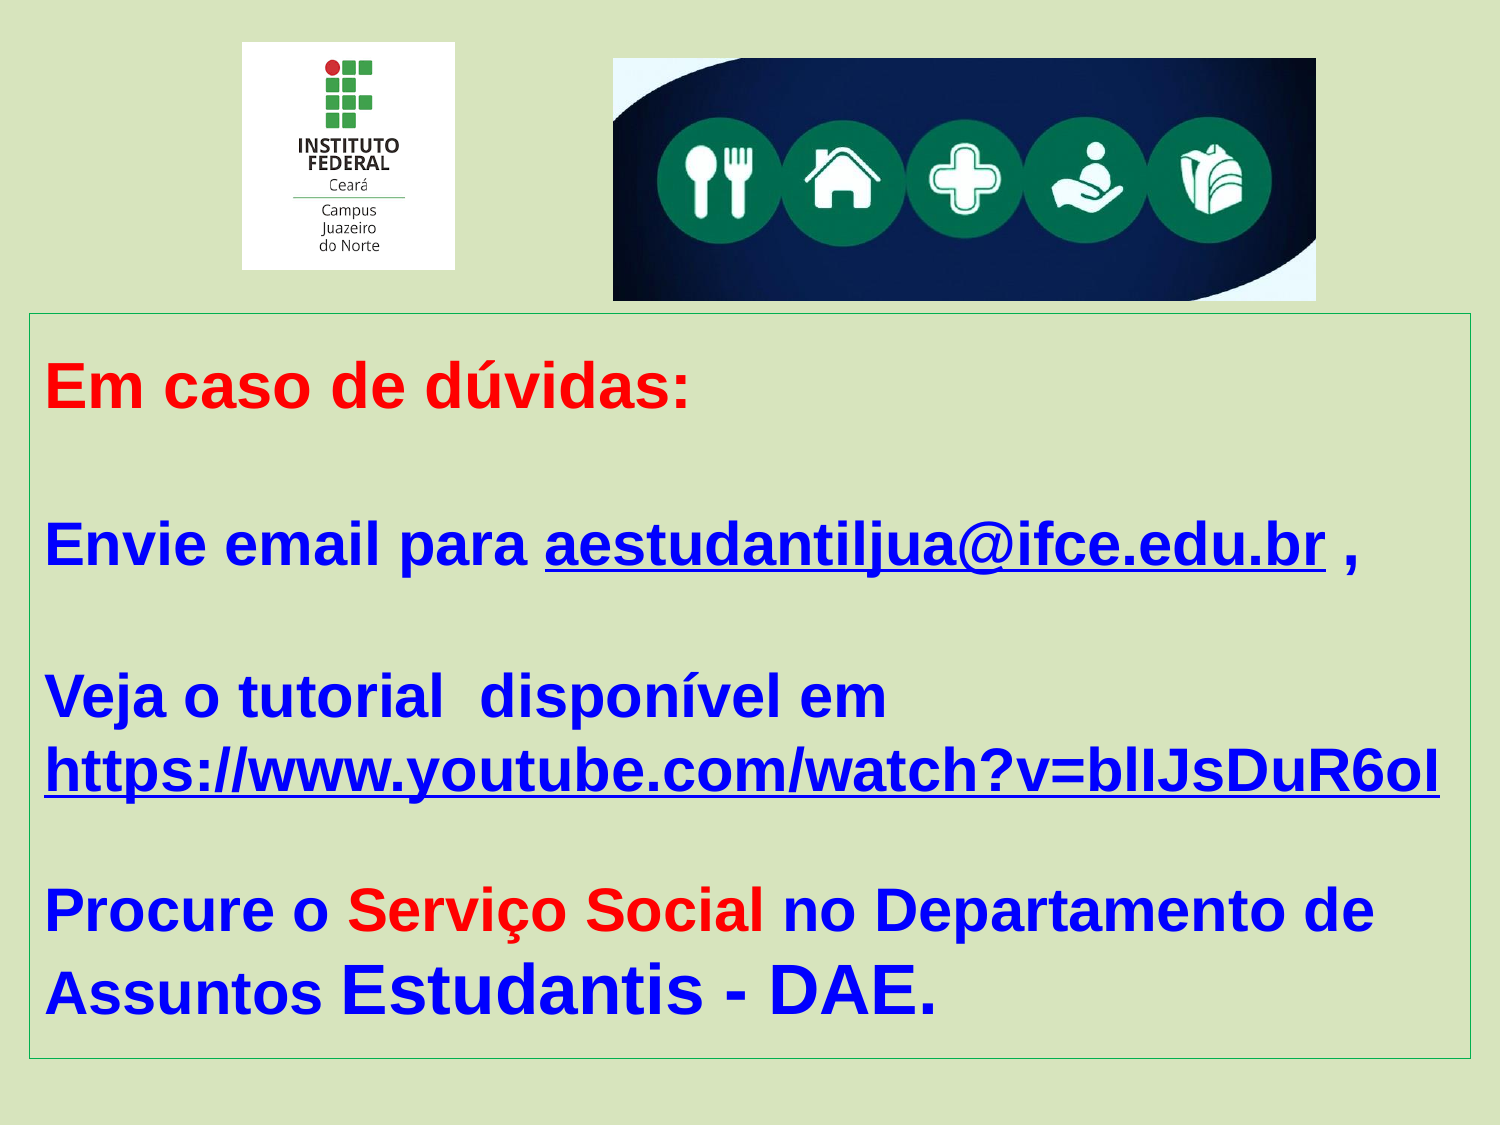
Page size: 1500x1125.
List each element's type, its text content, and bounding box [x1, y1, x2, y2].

title Em caso de dúvidas: Envie email para aestudantiljua@ifce.edu.br , Veja o tutorial disponível em https://www.youtube.com/watch?v=blIJsDuR6oI Procure o Serviço Social no Departamento de Assuntos Estudantis - DAE. [29, 313, 1471, 1059]
picture [613, 58, 1317, 301]
picture [241, 42, 455, 270]
